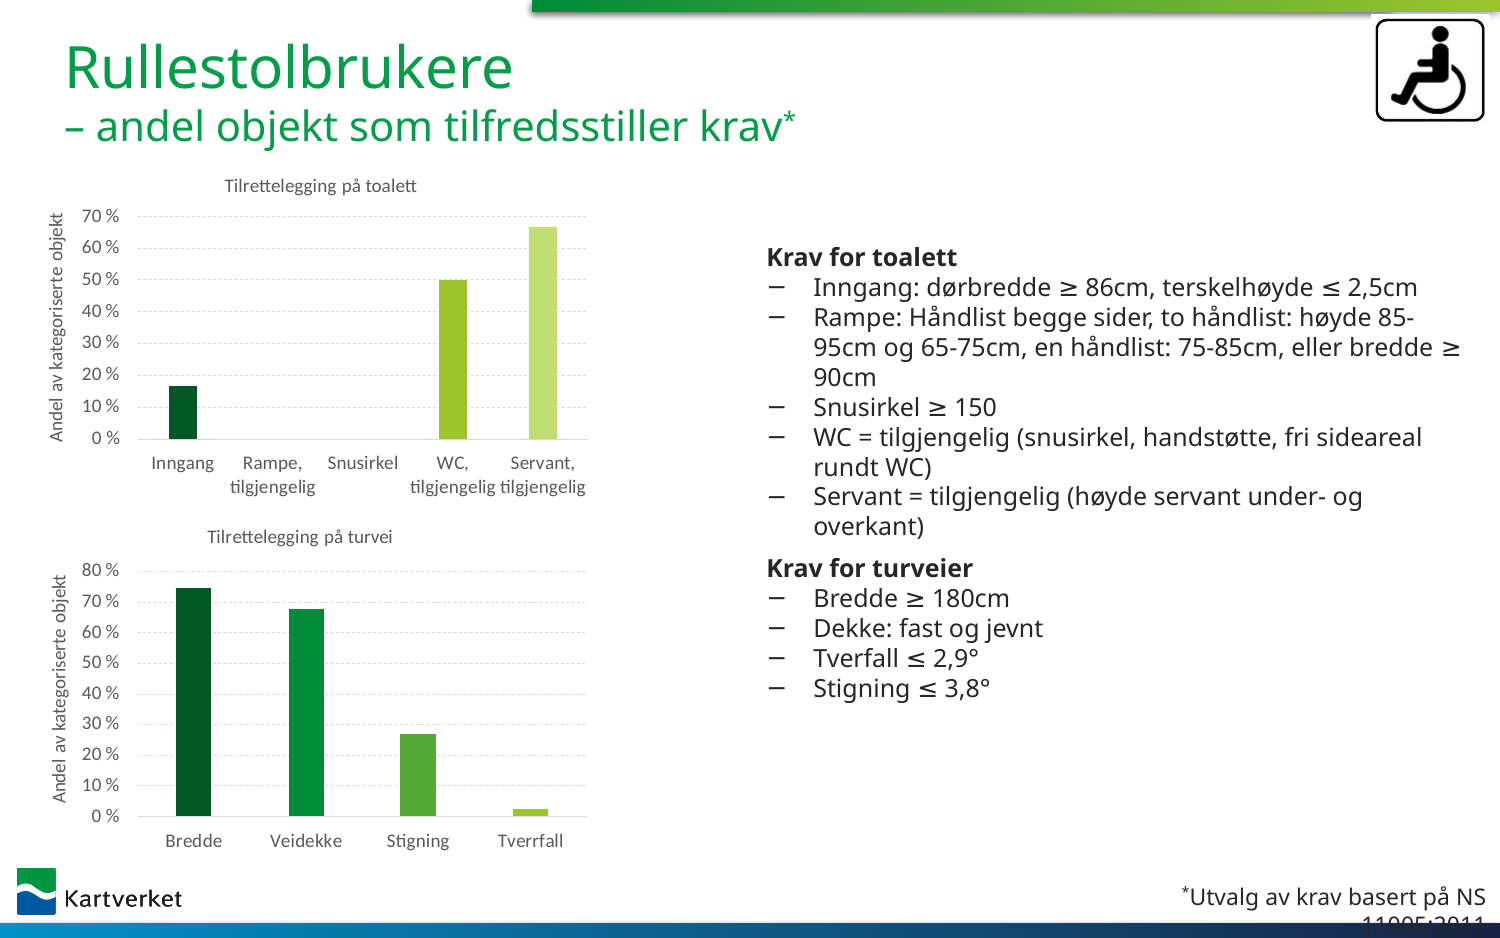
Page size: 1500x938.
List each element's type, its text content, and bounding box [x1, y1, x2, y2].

picture [41, 166, 599, 505]
text_box Krav for toalett Inngang: dørbredde ≥ 86cm, terskelhøyde ≤ 2,5cm Rampe: Håndlist begge sider, to håndlist: høyde 85-95cm og 65-75cm, en håndlist: 75-85cm, eller bredde ≥ 90cm Snusirkel ≥ 150 WC = tilgjengelig (snusirkel, handstøtte, fri sideareal rundt WC) Servant = tilgjengelig (høyde servant under- og overkant) [751, 234, 1483, 545]
picture [1371, 13, 1491, 127]
text_box Krav for turveier Bredde ≥ 180cm Dekke: fast og jevnt Tverfall ≤ 2,9° Stigning ≤ 3,8° [751, 545, 1483, 710]
text_box *Utvalg av krav basert på NS 11005:2011 [1068, 873, 1500, 938]
picture [41, 520, 598, 859]
text_box Rullestolbrukere – andel objekt som tilfredsstiller krav* [49, 14, 1431, 158]
